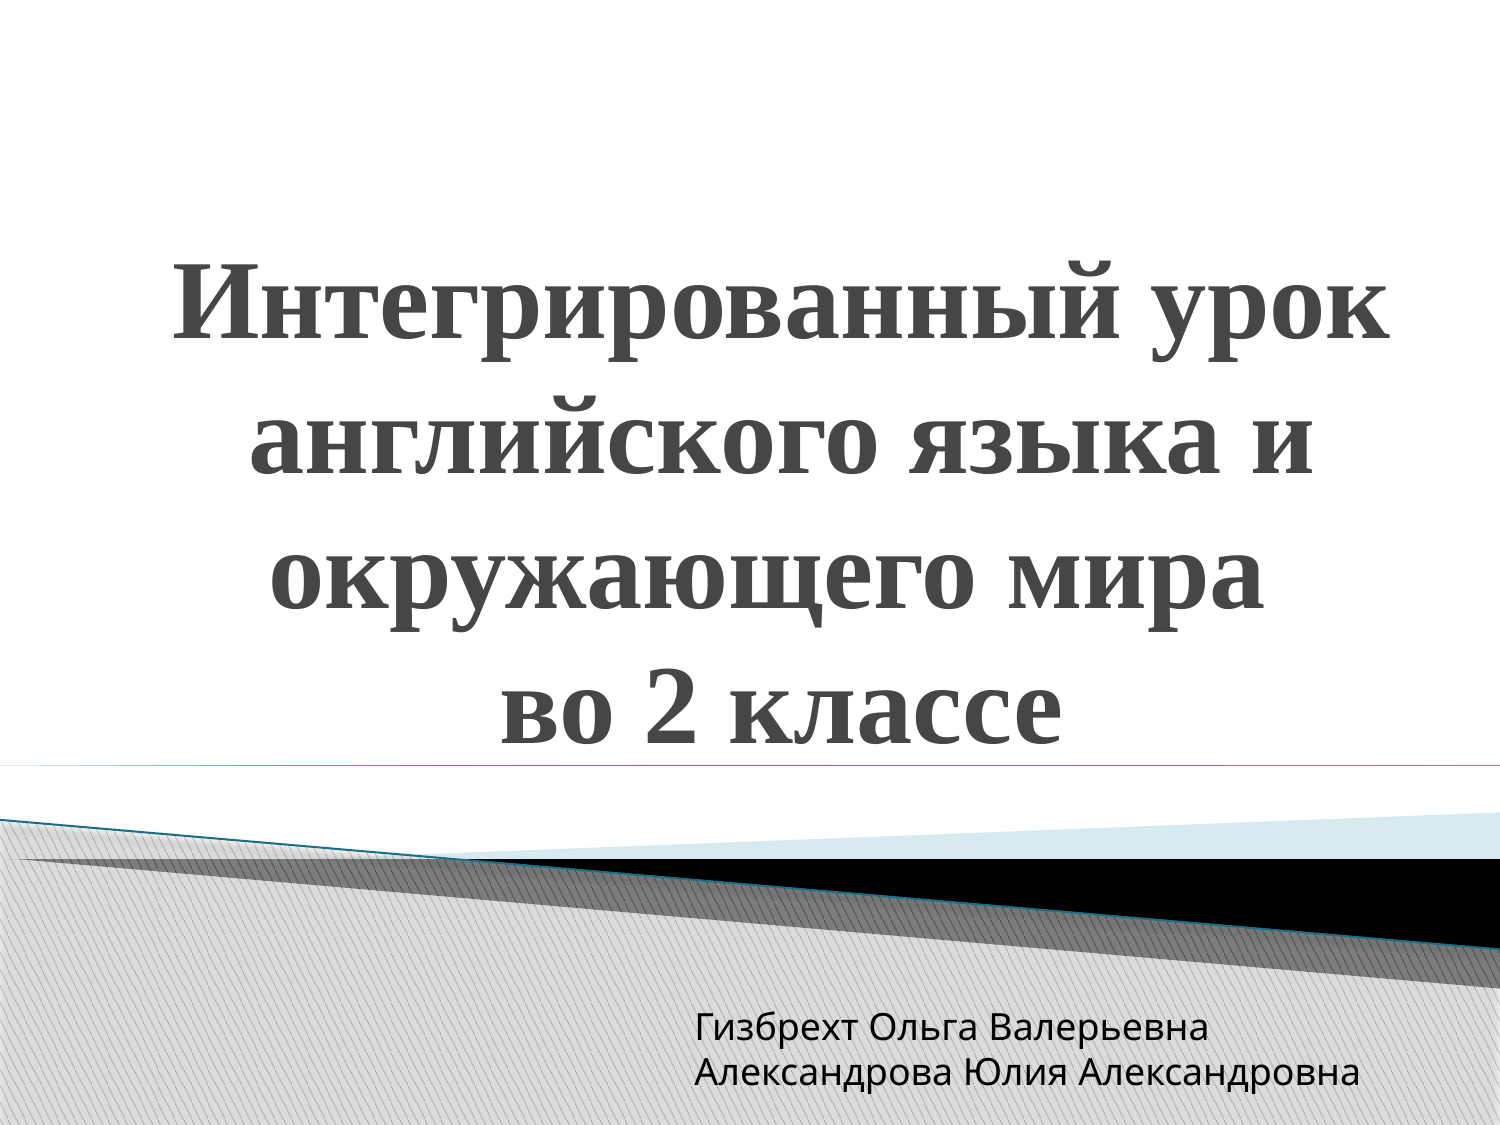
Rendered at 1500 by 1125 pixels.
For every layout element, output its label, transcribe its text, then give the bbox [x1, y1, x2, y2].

text_box Гизбрехт Ольга Валерьевна Александрова Юлия Александровна [679, 996, 1477, 1101]
title Интегрированный урок английского языка и окружающего мира во 2 классе [105, 140, 1458, 774]
picture [5, 859, 1500, 989]
